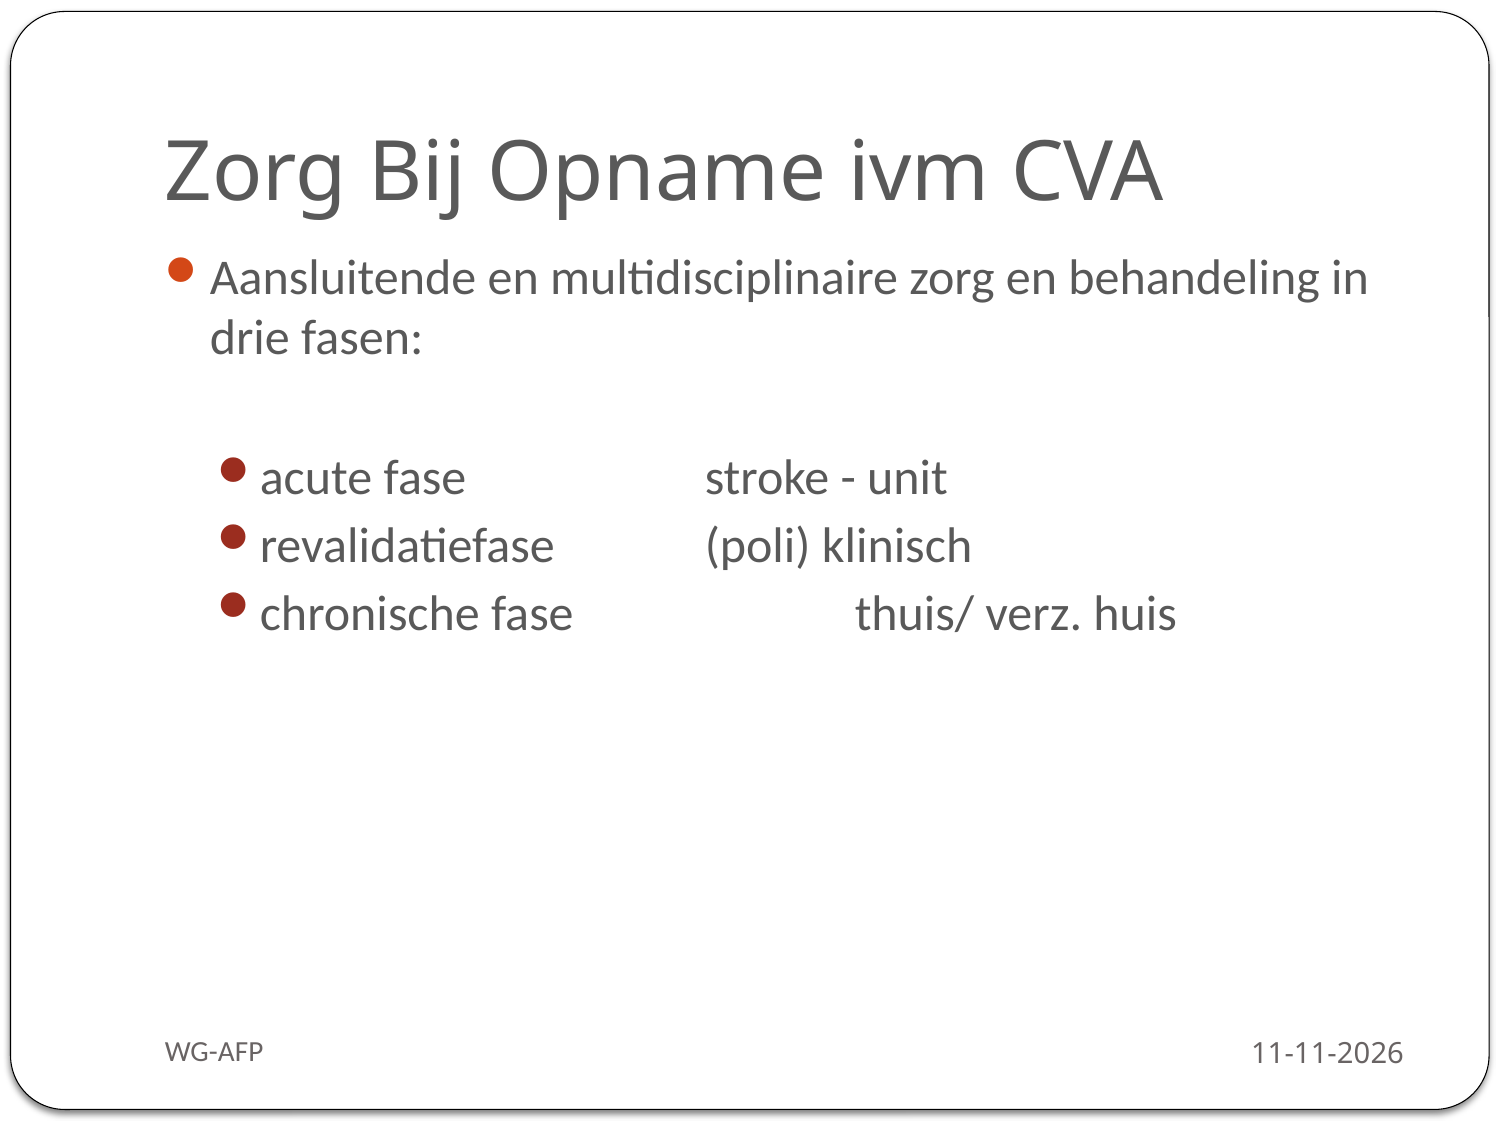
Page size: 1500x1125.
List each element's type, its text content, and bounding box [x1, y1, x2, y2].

list Aansluitende en multidisciplinaire zorg en behandeling in drie fasen: acute fase stroke - unit revalidatiefase (poli) klinisch chronische fase thuis/ verz. huis [150, 237, 1425, 988]
title Zorg Bij Opname ivm CVA [150, 45, 1425, 233]
footer WG-AFP [150, 1012, 800, 1088]
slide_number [1012, 1015, 1419, 1094]
